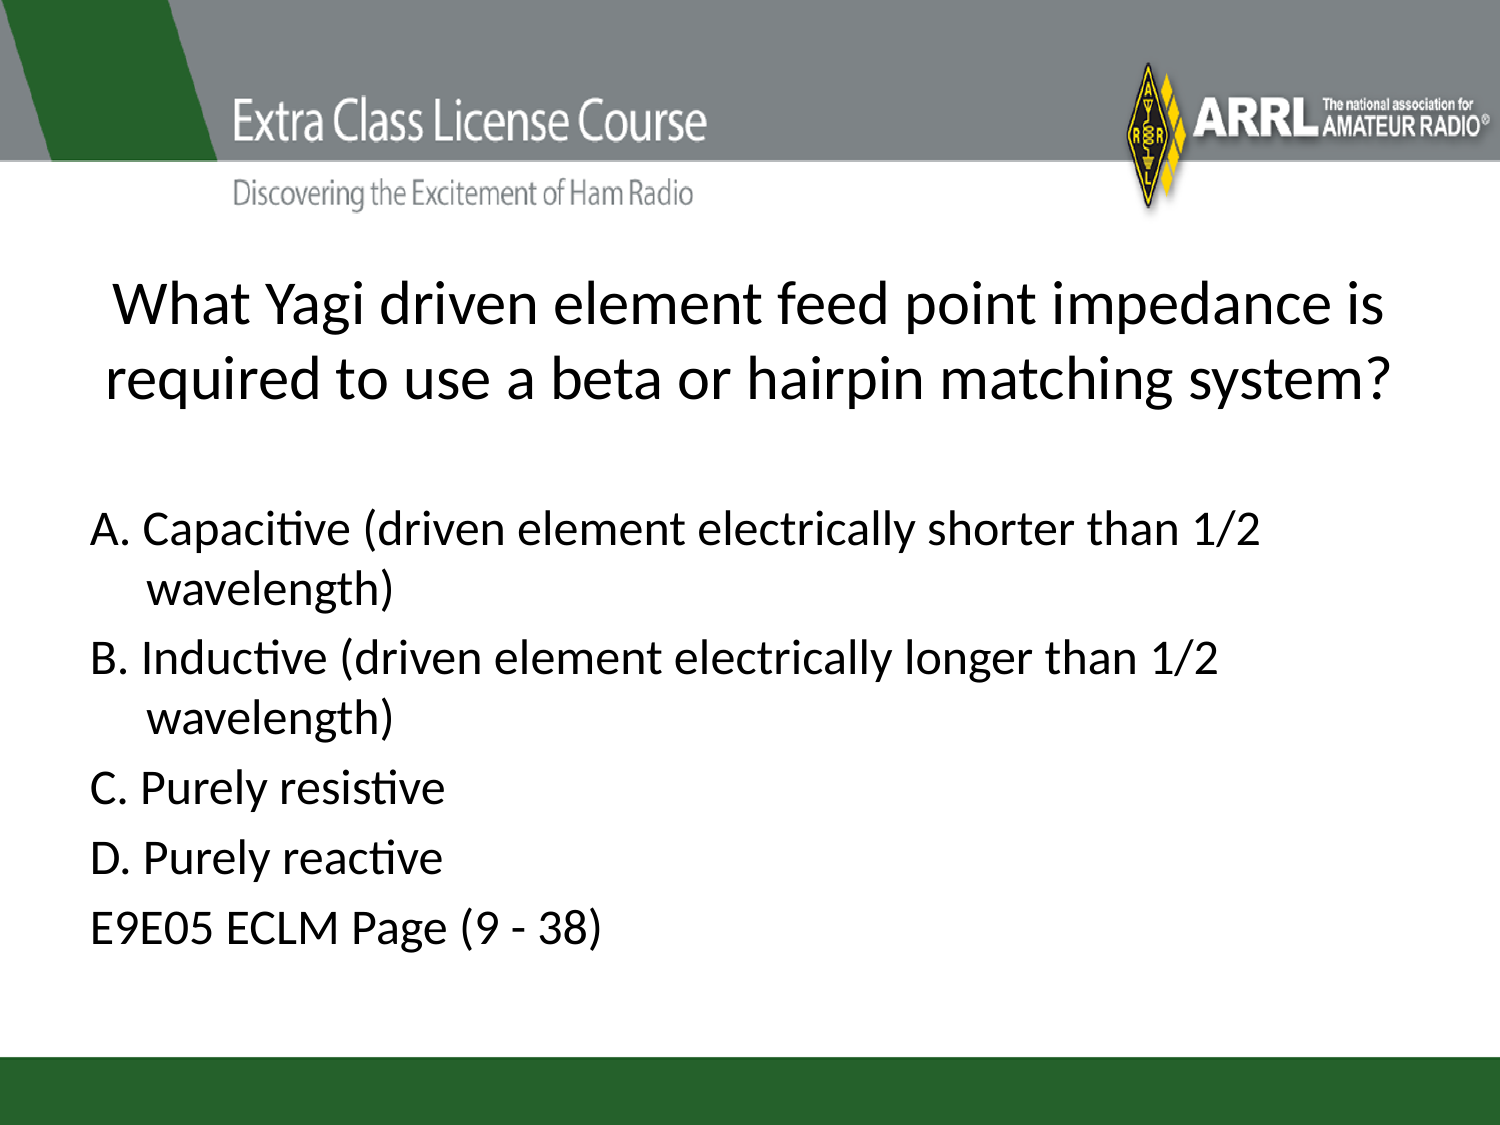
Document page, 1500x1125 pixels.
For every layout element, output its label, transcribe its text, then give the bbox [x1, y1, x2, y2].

title What Yagi driven element feed point impedance is required to use a beta or hairpin matching system? [75, 254, 1425, 435]
list A. Capacitive (driven element electrically shorter than 1/2 wavelength) B. Inductive (driven element electrically longer than 1/2 wavelength) C. Purely resistive D. Purely reactive E9E05 ECLM Page (9 - 38) [75, 487, 1425, 1005]
picture [0, 0, 1500, 1125]
